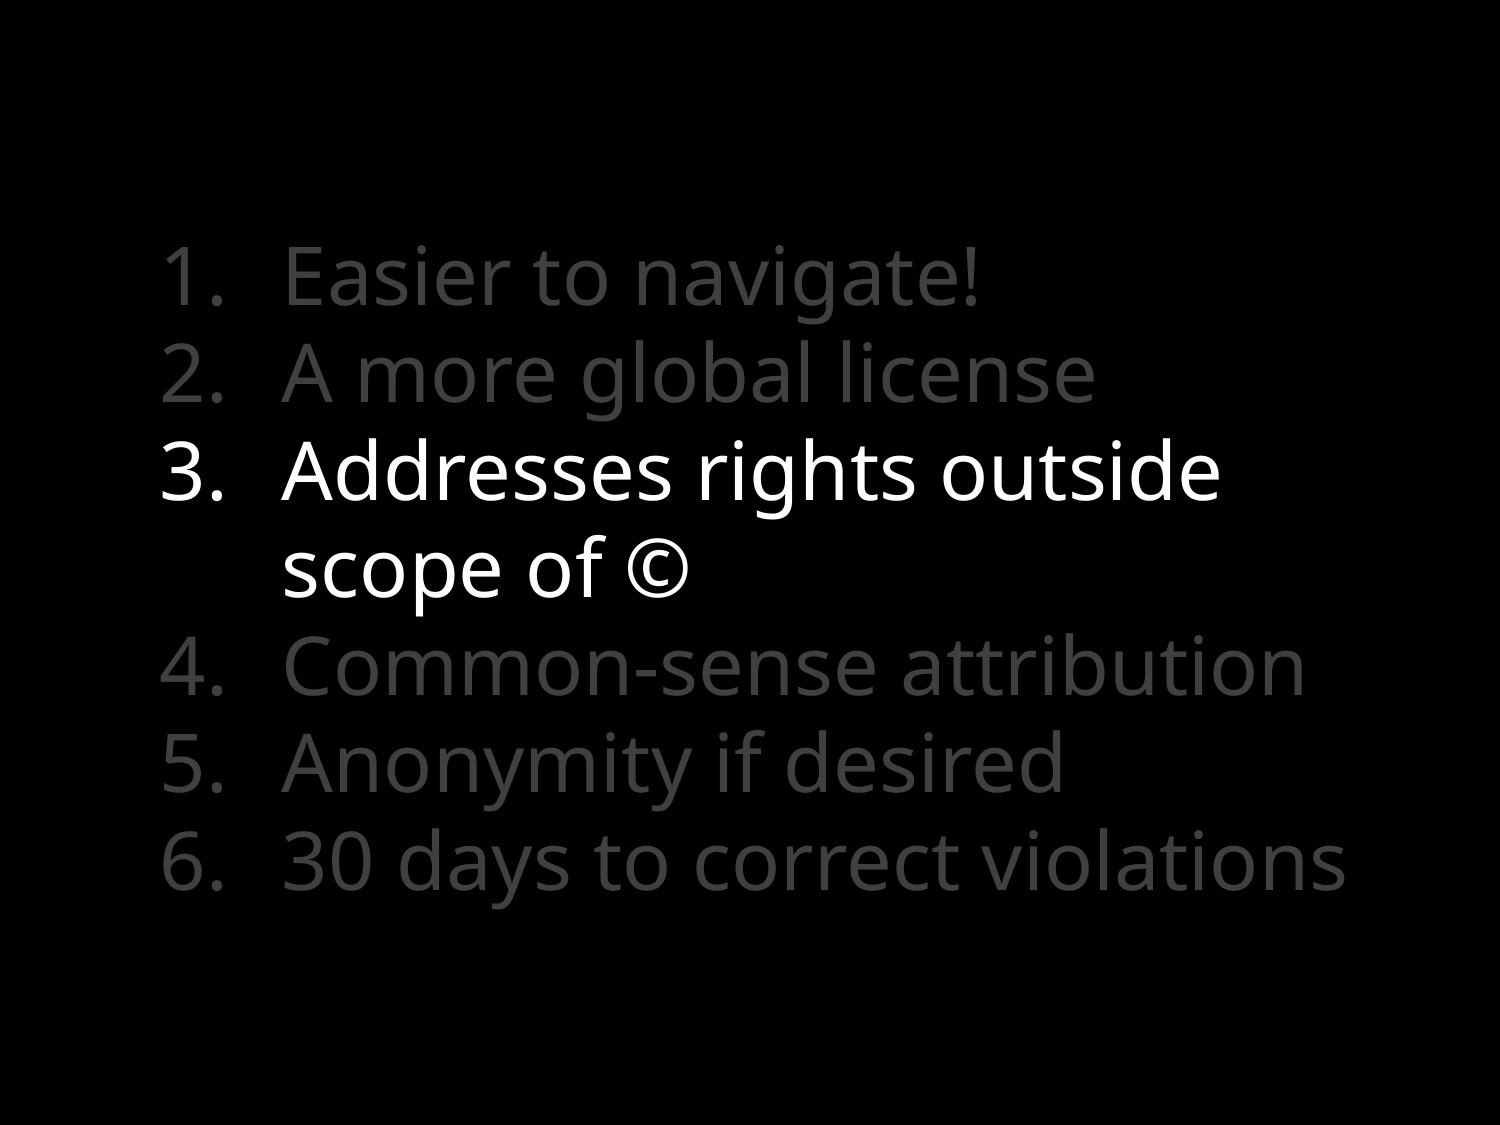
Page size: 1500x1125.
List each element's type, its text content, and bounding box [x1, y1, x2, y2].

text_box Easier to navigate! A more global license Addresses rights outside scope of © Common-sense attribution Anonymity if desired 30 days to correct violations [144, 444, 1475, 686]
